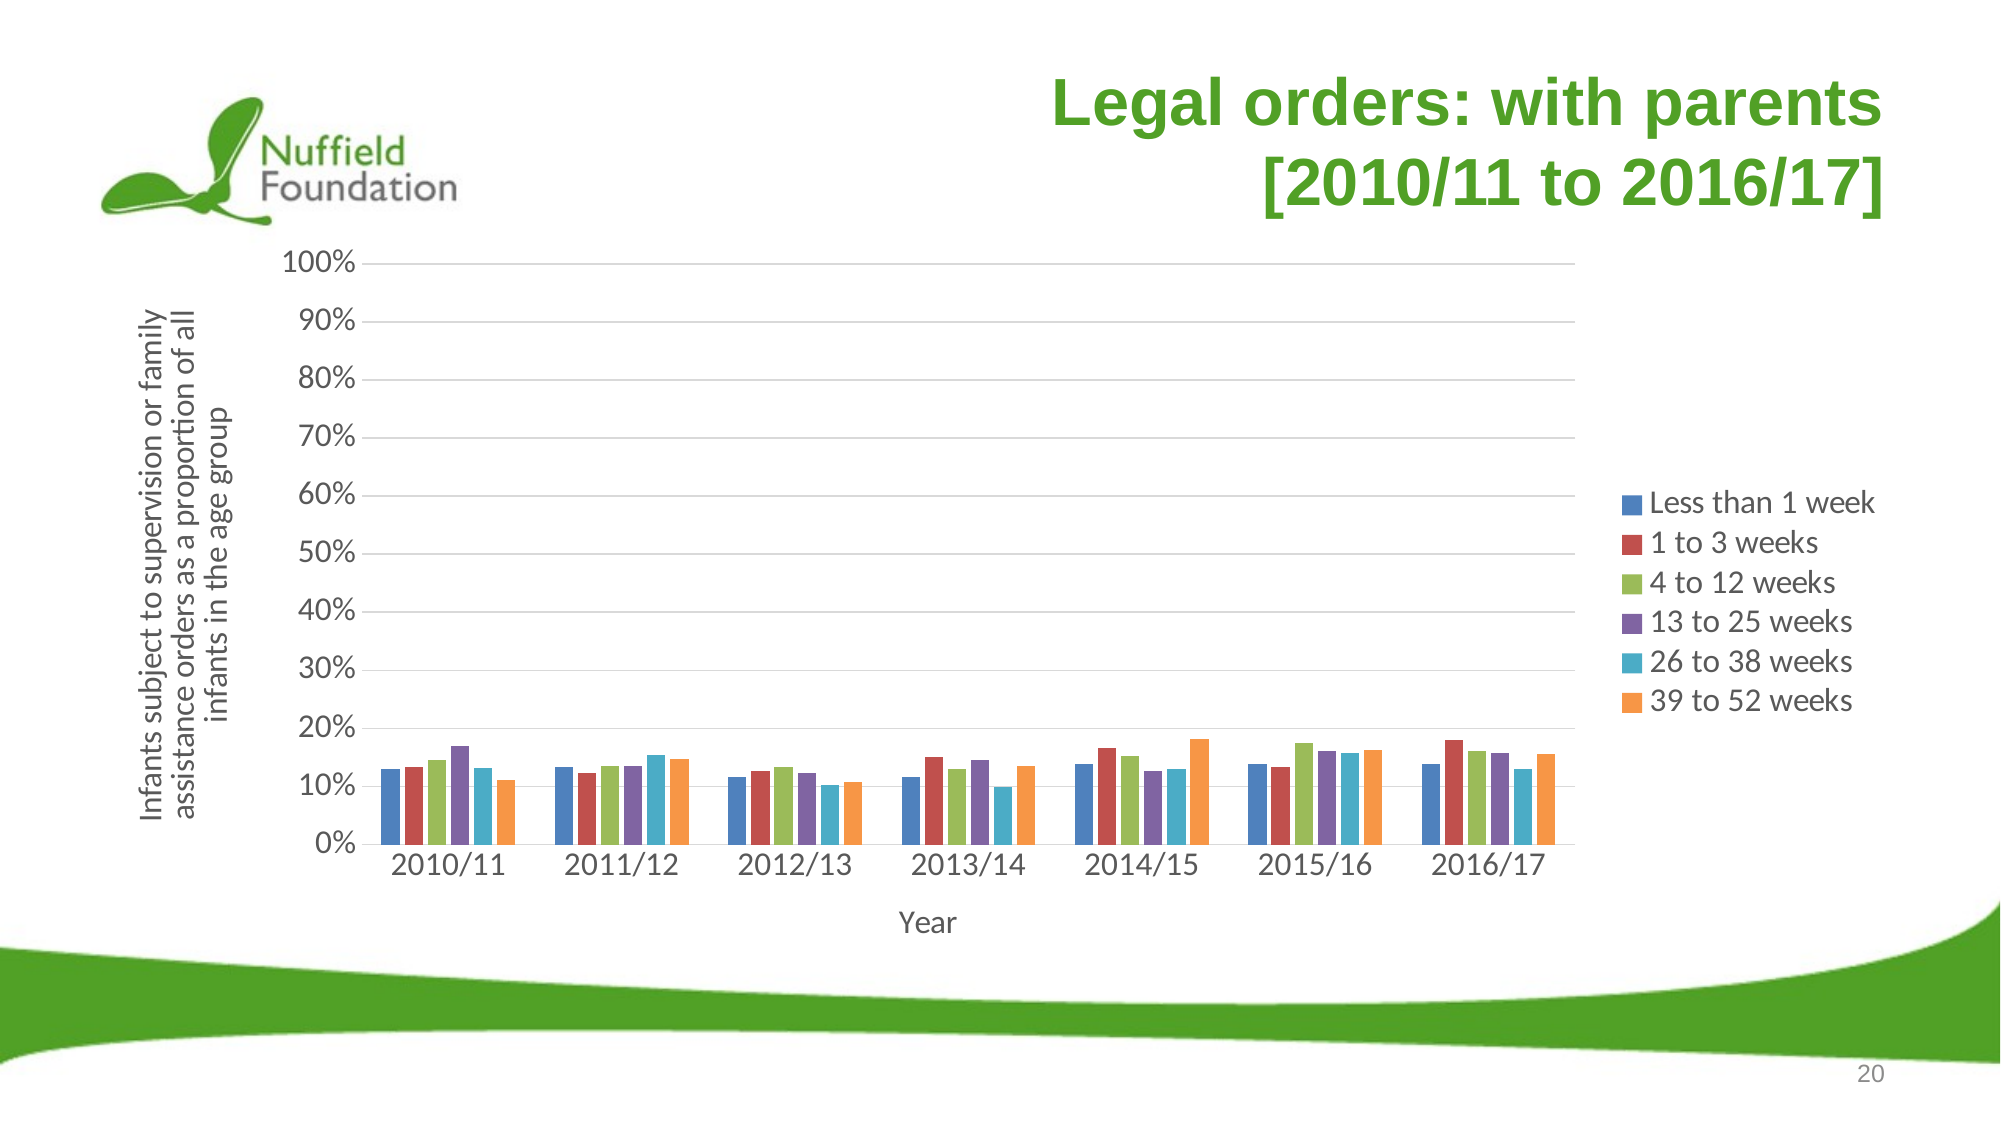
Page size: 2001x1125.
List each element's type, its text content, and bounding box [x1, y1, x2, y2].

picture [0, 0, 2001, 1125]
title Legal orders: with parents [2010/11 to 2016/17] [99, 44, 1901, 229]
chart [99, 232, 1900, 977]
slide_number 20 [1433, 1042, 1900, 1103]
